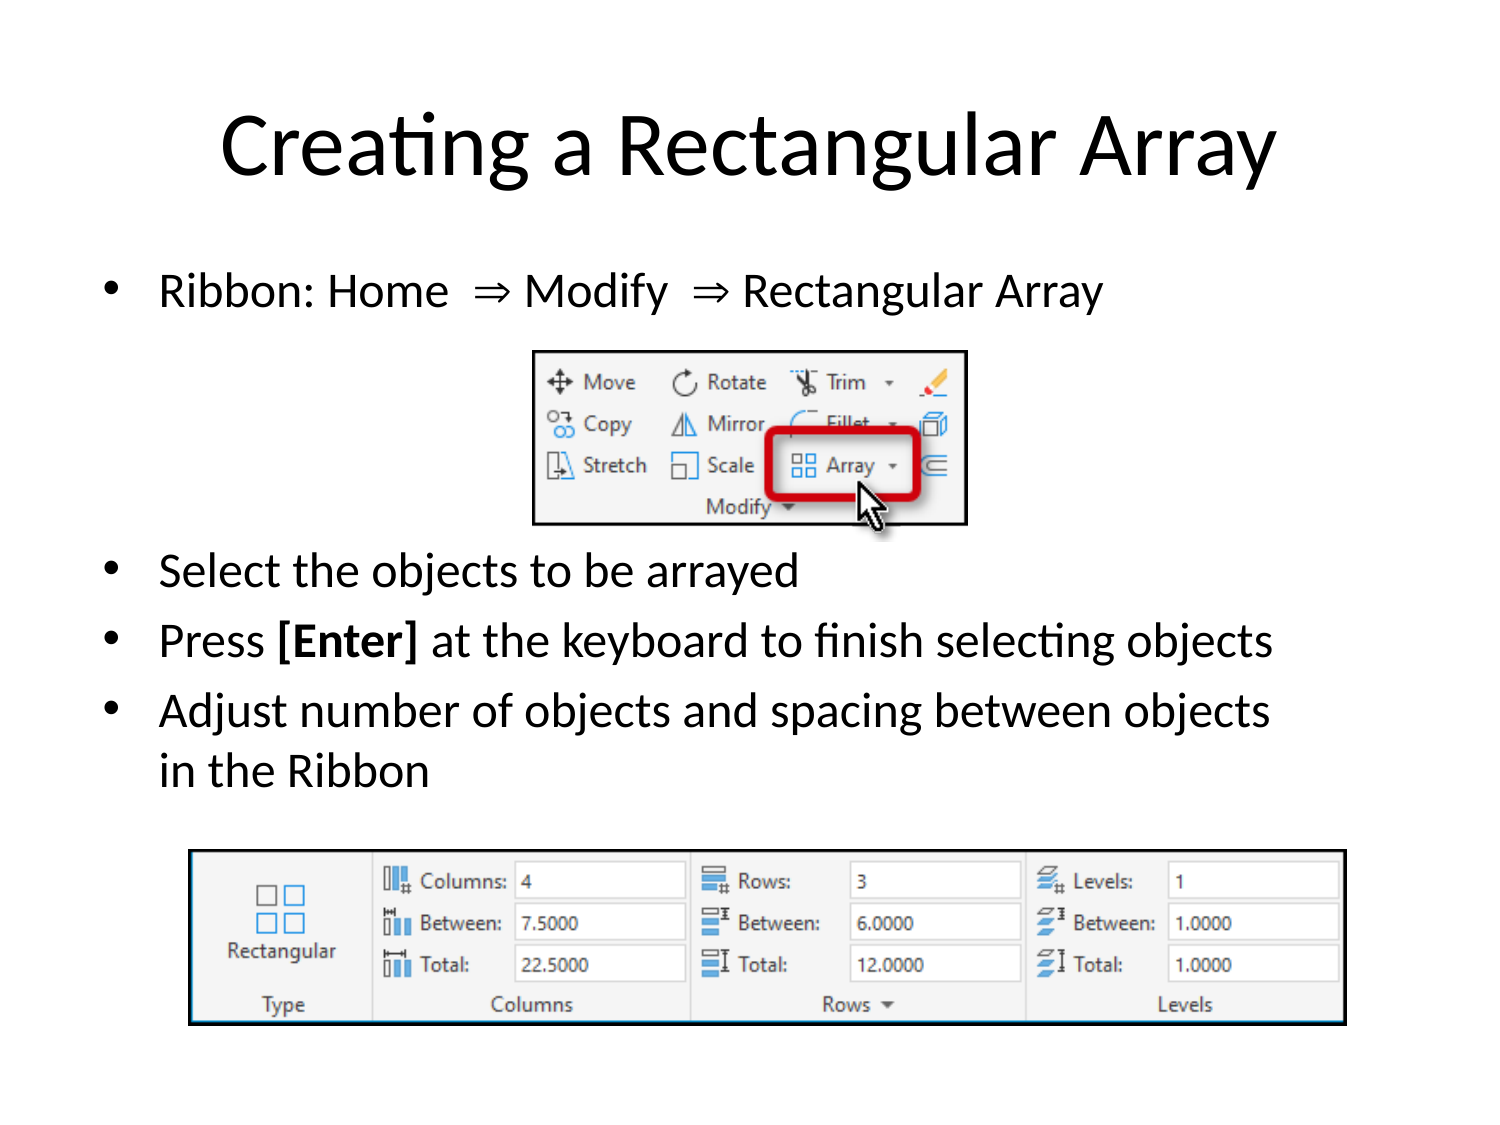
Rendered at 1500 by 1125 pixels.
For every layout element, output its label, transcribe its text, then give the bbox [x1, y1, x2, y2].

title Creating a Rectangular Array [75, 45, 1425, 233]
picture [187, 849, 1347, 1026]
picture [532, 350, 968, 542]
list Ribbon: Home  Modify  Rectangular Array Select the objects to be arrayed Press [Enter] at the keyboard to finish selecting objects Adjust number of objects and spacing between objects in the Ribbon [87, 249, 1313, 950]
